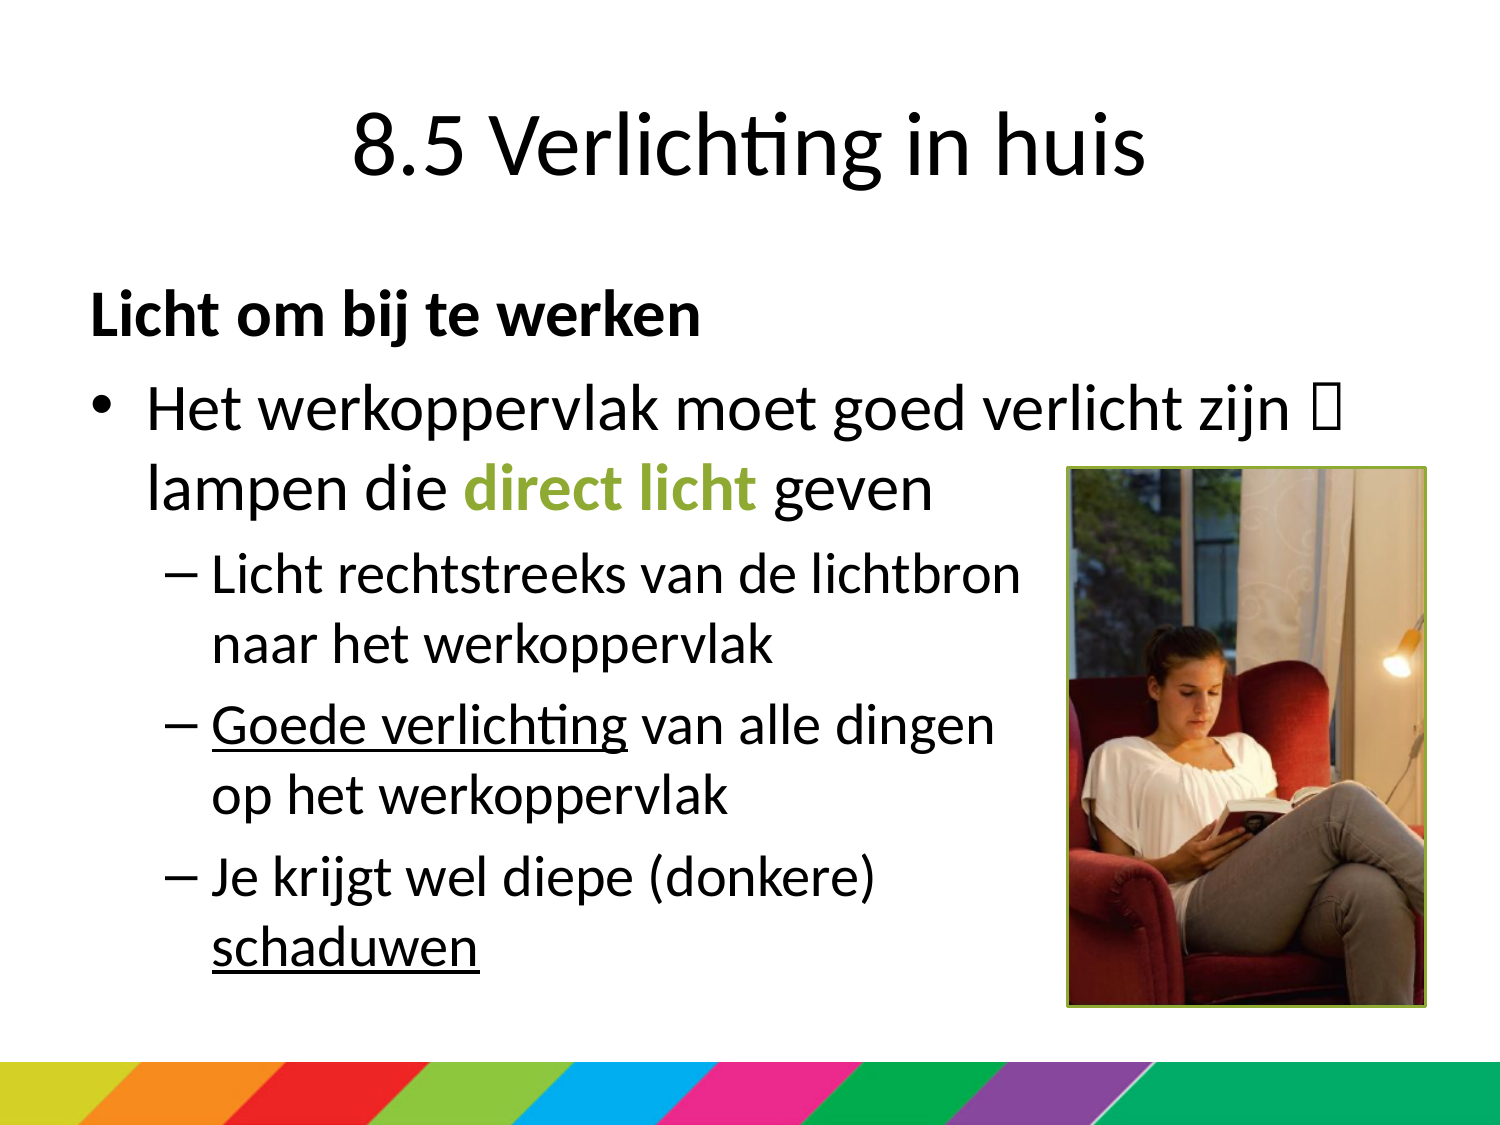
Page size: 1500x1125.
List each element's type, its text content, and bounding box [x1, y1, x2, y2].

picture [656, 1062, 1500, 1125]
list Licht om bij te werken Het werkoppervlak moet goed verlicht zijn  lampen die direct licht geven Licht rechtstreeks van de lichtbron naar het werkoppervlak Goede verlichting van alle dingen op het werkoppervlak Je krijgt wel diepe (donkere) schaduwen [75, 262, 1425, 1005]
title 8.5 Verlichting in huis [75, 45, 1425, 233]
picture [0, 1062, 574, 1125]
picture [1068, 468, 1425, 1006]
